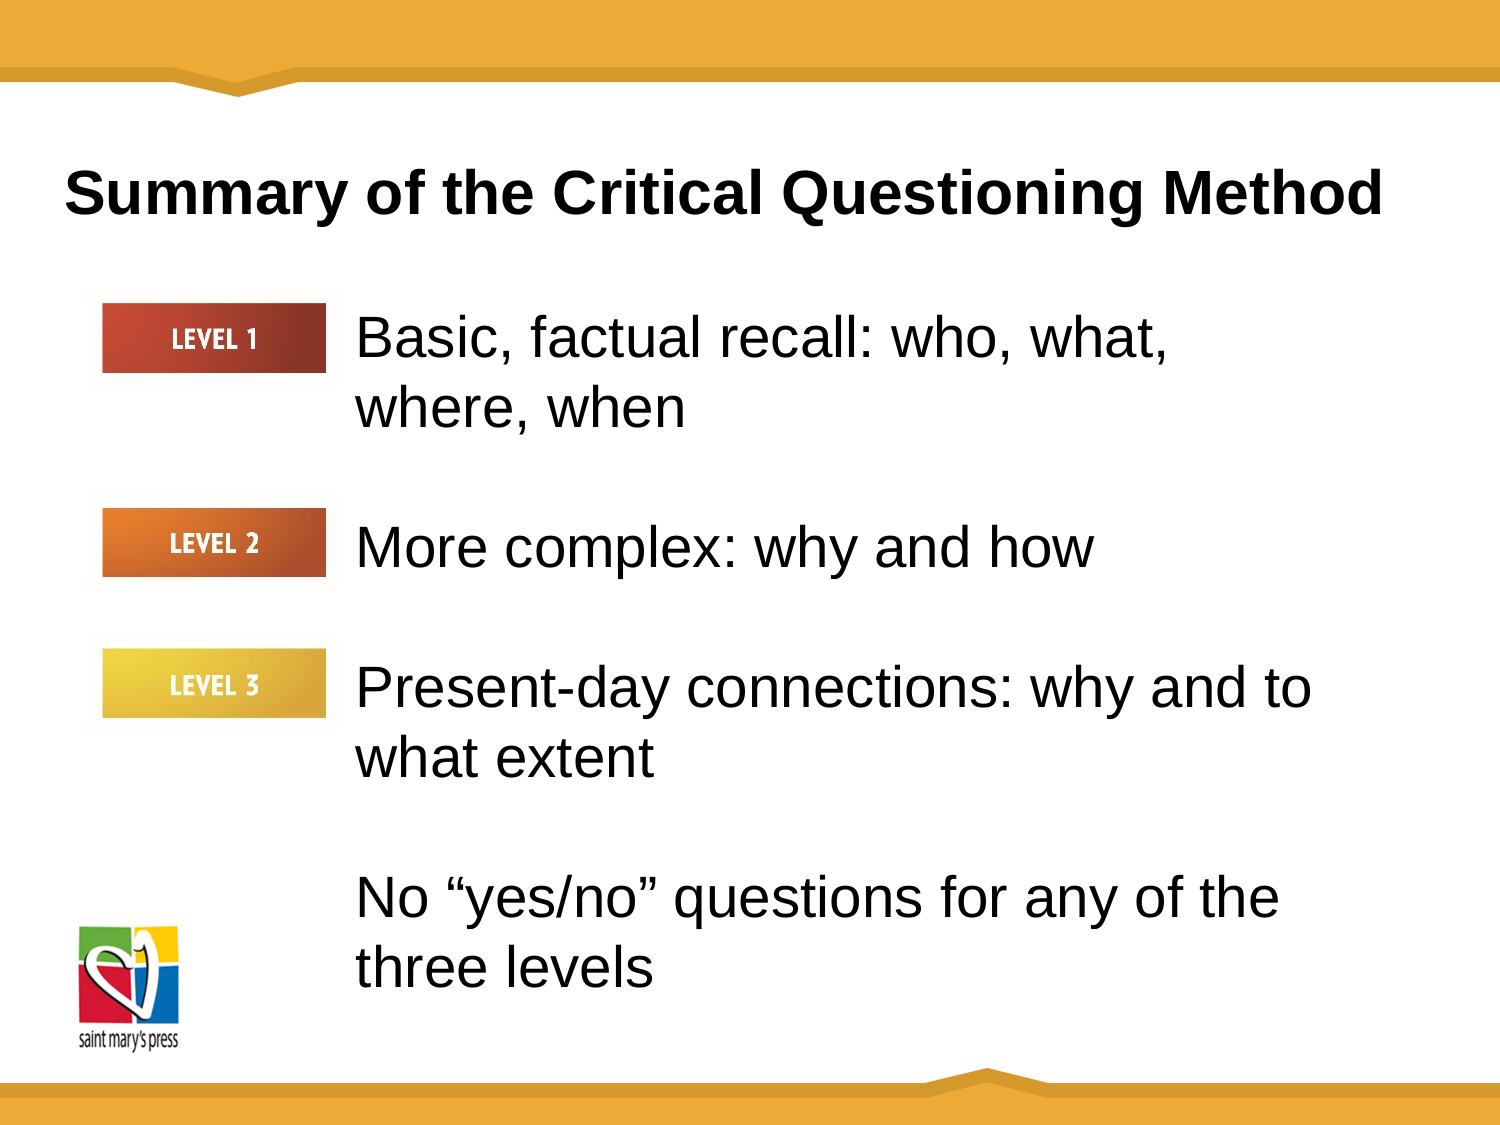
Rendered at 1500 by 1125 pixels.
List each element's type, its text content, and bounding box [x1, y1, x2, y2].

title Summary of the Critical Questioning Method [49, 137, 1451, 241]
text_box Basic, factual recall: who, what, where, when More complex: why and how Present-day connections: why and to what extent No “yes/no” questions for any of the three levels [340, 577, 1391, 791]
picture [0, 0, 1500, 1125]
